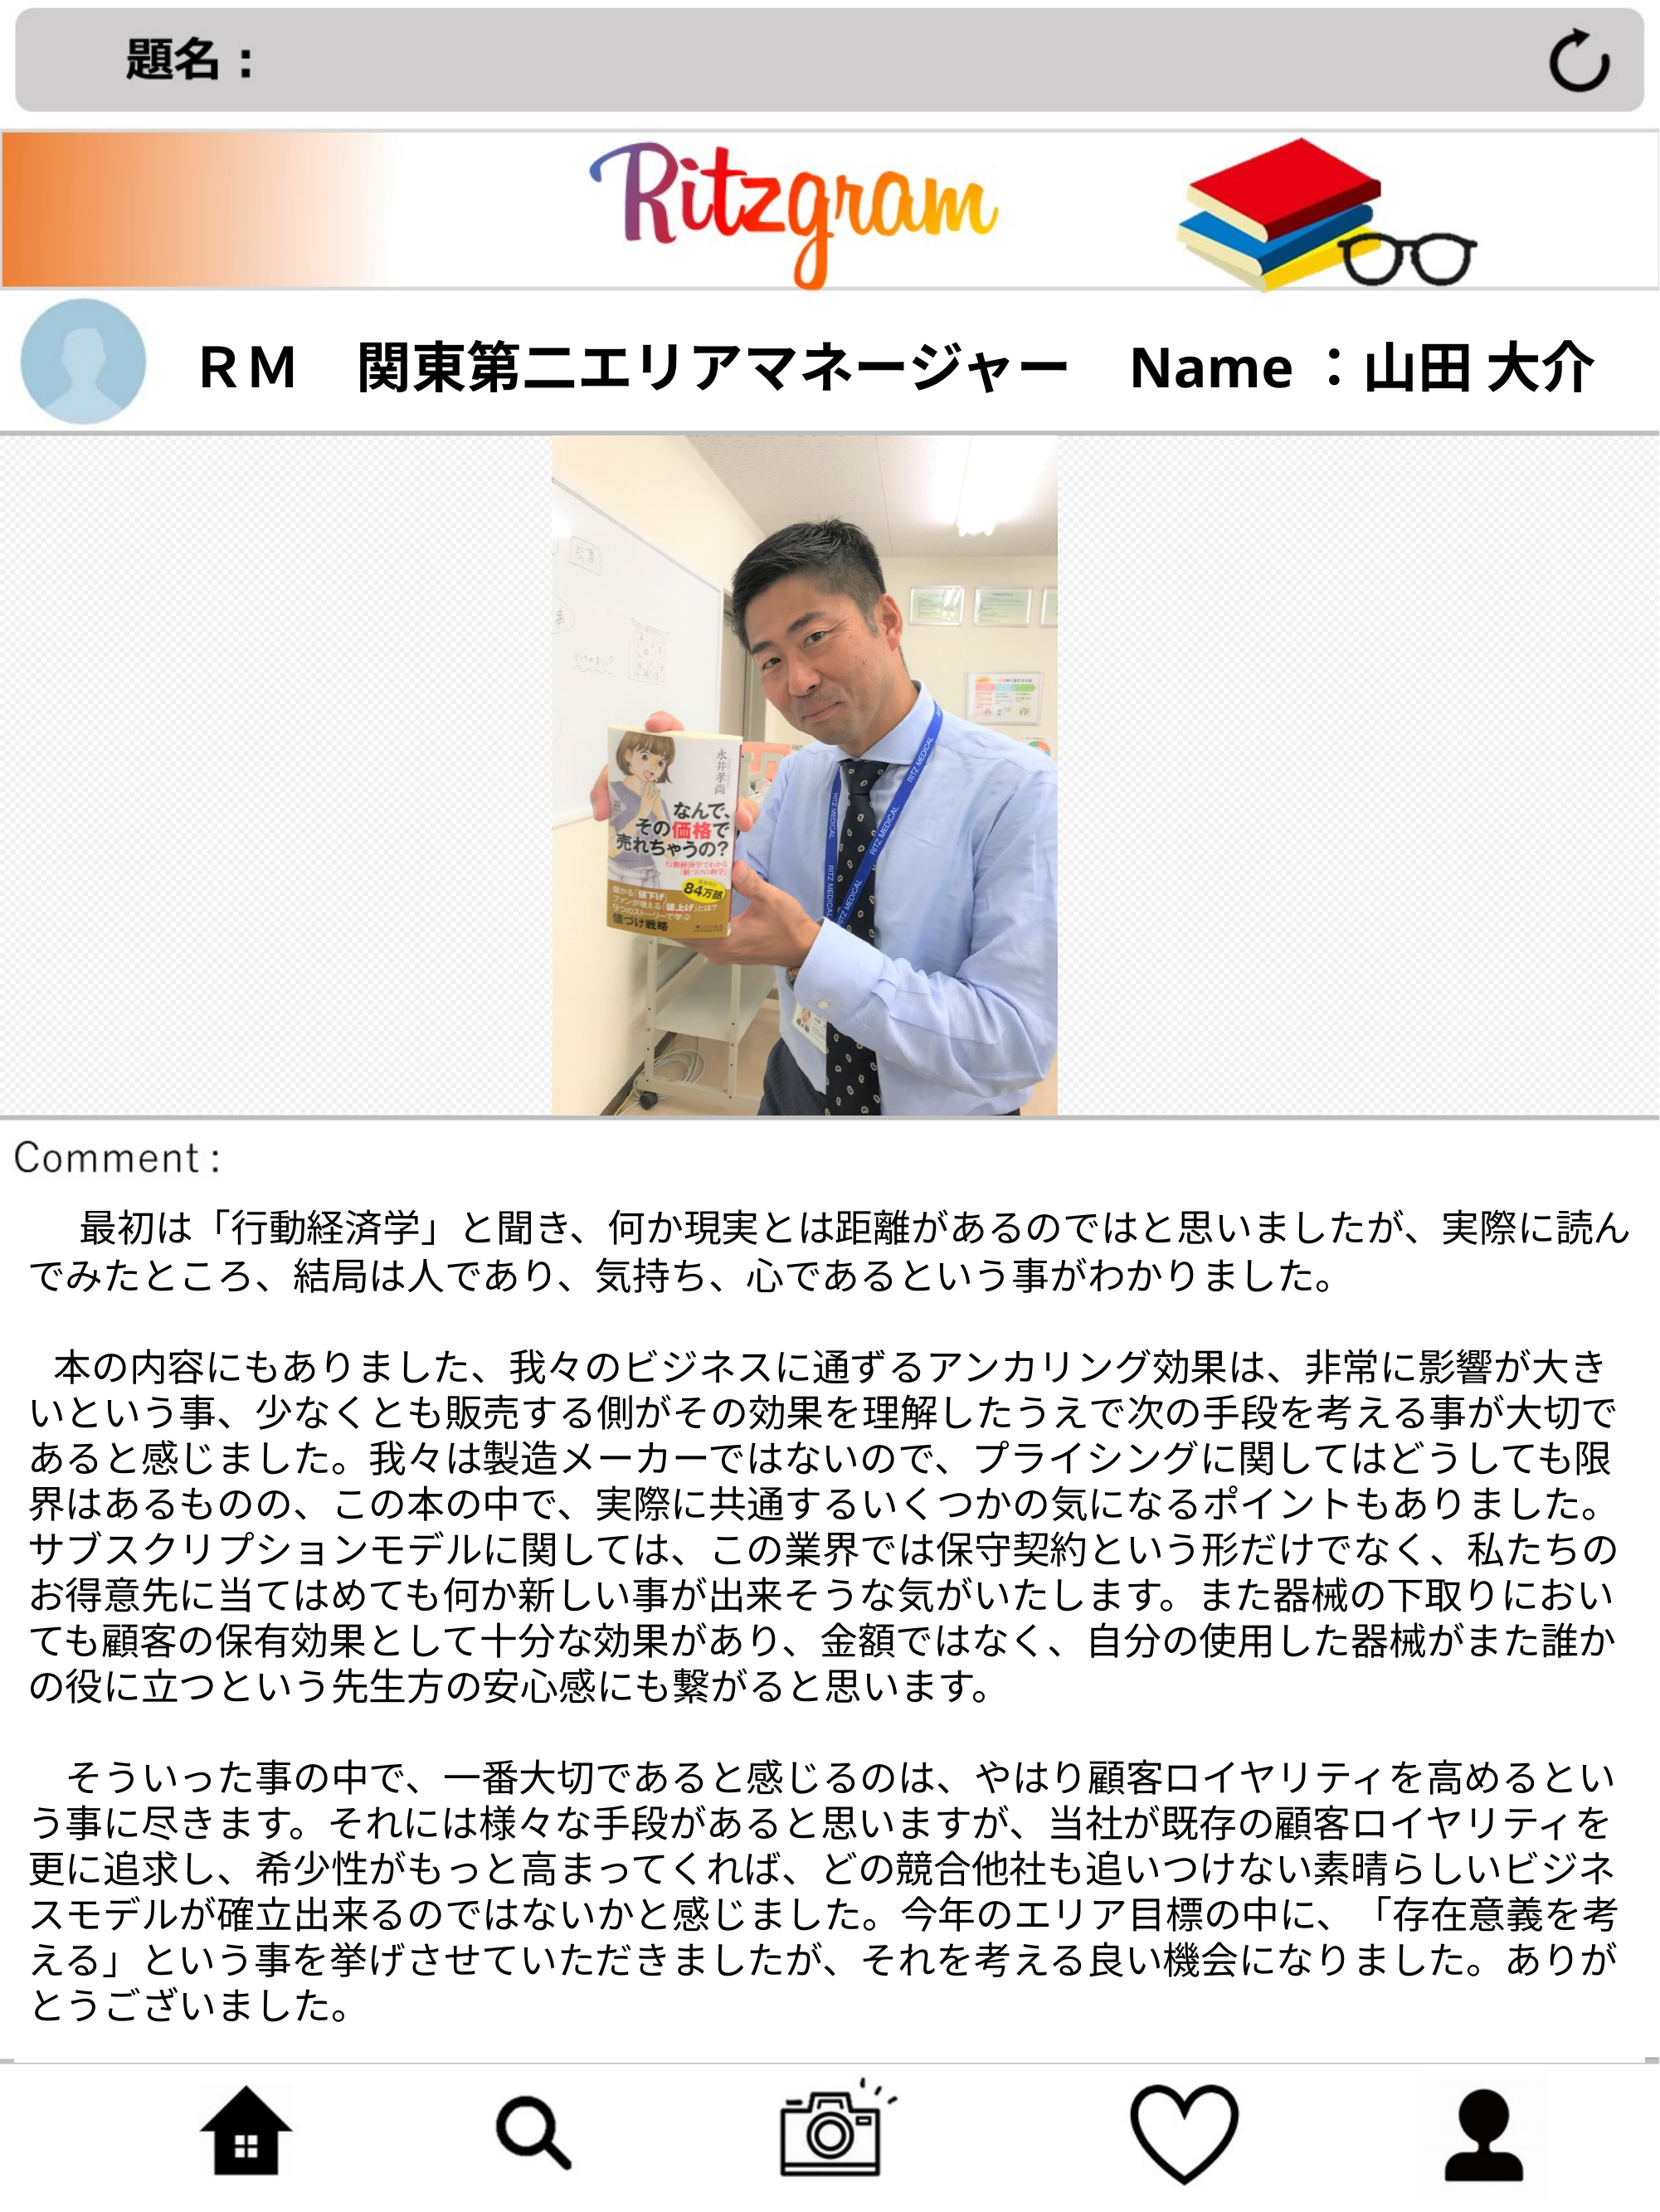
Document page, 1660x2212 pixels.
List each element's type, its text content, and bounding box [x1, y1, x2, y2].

text_box Name：山田 大介 [1116, 325, 1659, 453]
text_box ＝ 500文字程度でコメントをおねがいします＝ [0, 1183, 1629, 2049]
text_box ＲＭ 関東第二エリアマネージャー [177, 325, 1116, 453]
text_box 最初は「行動経済学」と聞き、何か現実とは距離があるのではと思いましたが、実際に読んでみたところ、結局は人であり、気持ち、心であるという事がわかりました。 本の内容にもありました、我々のビジネスに通ずるアンカリング効果は、非常に影響が大きいという事、少なくとも販売する側がその効果を理解したうえで次の手段を考える事が大切であると感じました。我々は製造メーカーではないので、プライシングに関してはどうしても限界はあるものの、この本の中で、実際に共通するいくつかの気になるポイントもありました。サブスクリプションモデルに関しては、この業界では保守契約という形だけでなく、私たちのお得意先に当てはめても何か新しい事が出来そうな気がいたします。また器械の下取りにおいても顧客の保有効果として十分な効果があり、金額ではなく、自分の使用した器械がまた誰かの役に立つという先生方の安心感にも繋がると思います。 そういった事の中で、一番大切であると感じるのは、やはり顧客ロイヤリティを高めるという事に尽きます。それには様々な手段があると思いますが、当社が既存の顧客ロイヤリティを更に追求し、希少性がもっと高まってくれば、どの競合他社も追いつけない素晴らしいビジネスモデルが確立出来るのではないかと感じました。今年のエリア目標の中に、「存在意義を考える」という事を挙げさせていただきましたが、それを考える良い機会になりました。ありがとうございました。 [14, 1184, 1645, 2063]
picture [0, 0, 1660, 2212]
